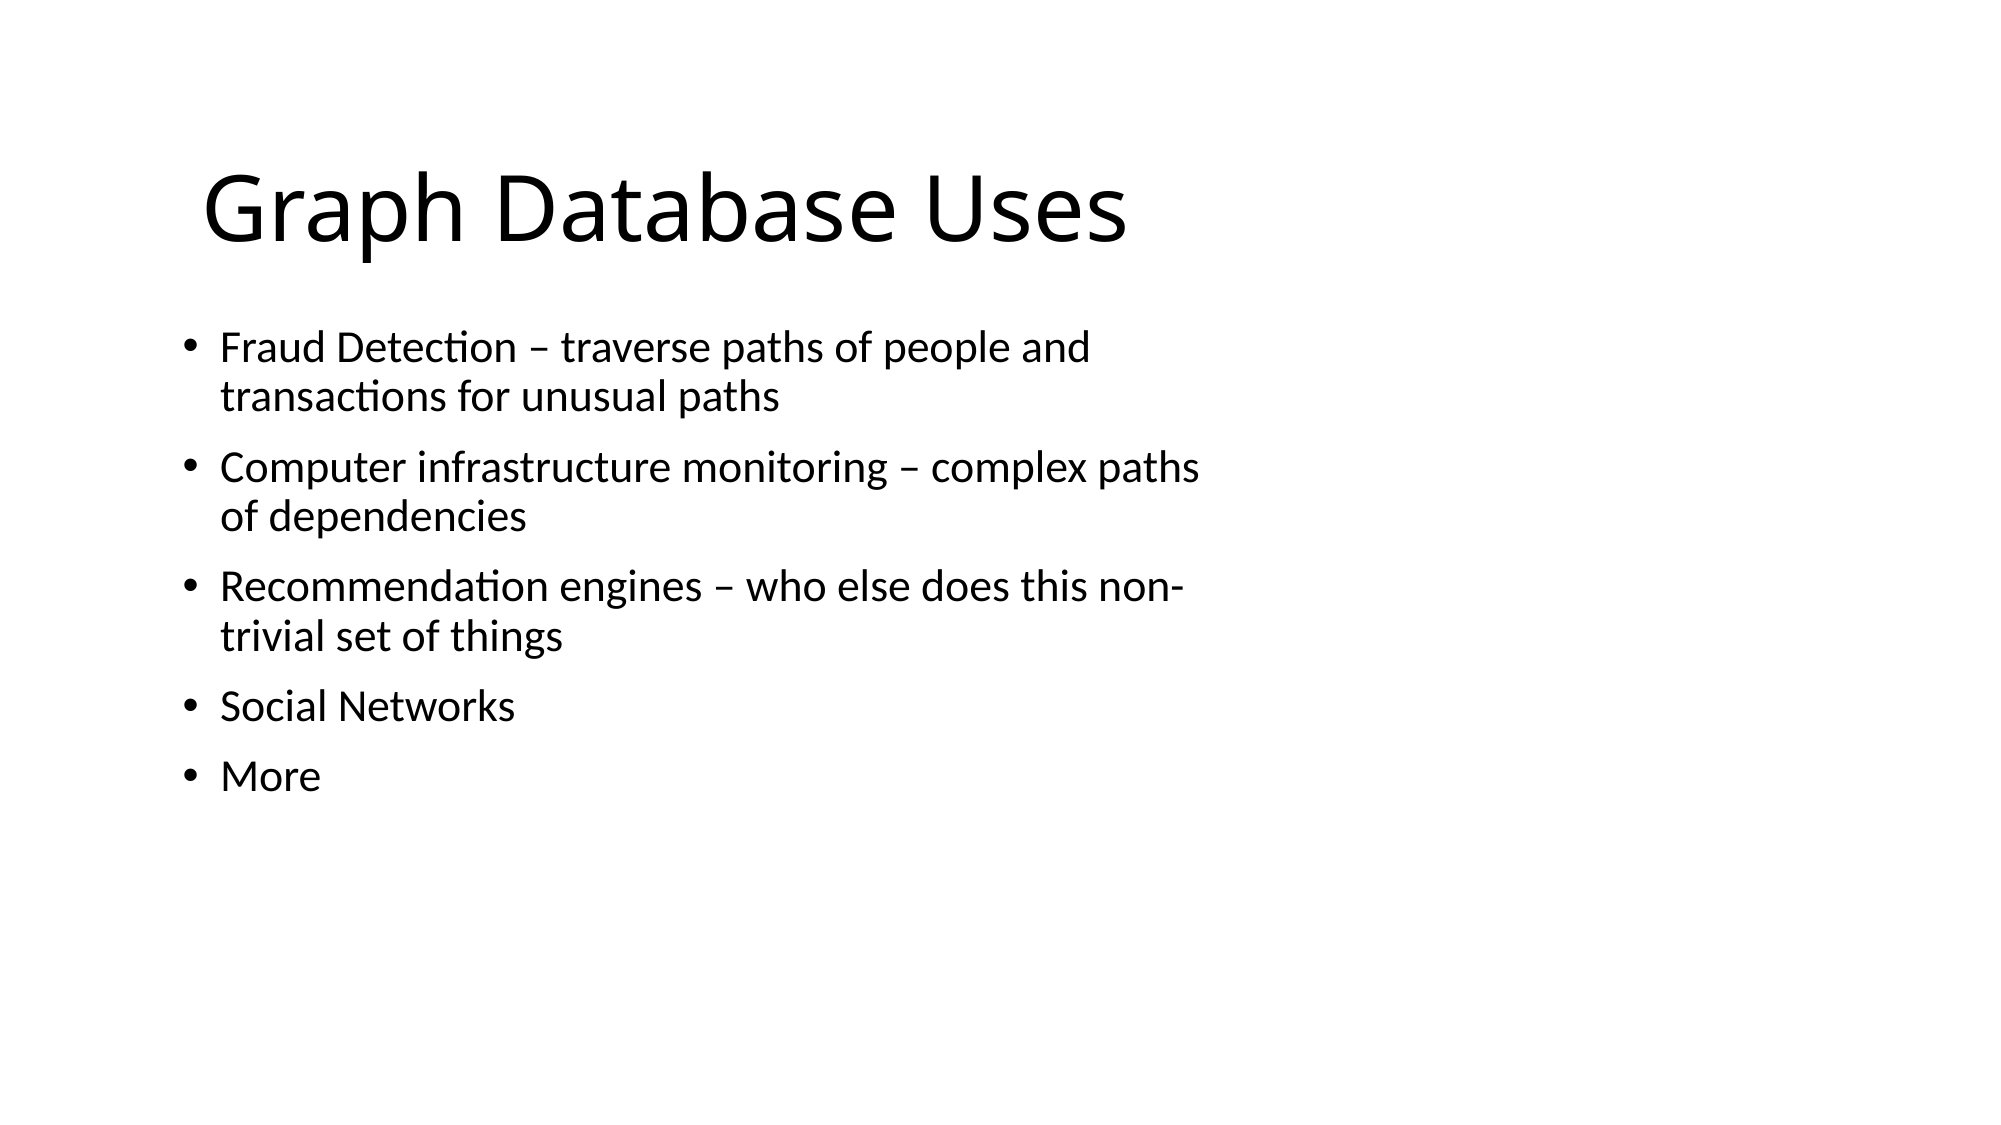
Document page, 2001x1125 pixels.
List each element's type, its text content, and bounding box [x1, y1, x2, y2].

title Graph Database Uses [186, 102, 1413, 321]
list Fraud Detection – traverse paths of people and transactions for unusual paths Computer infrastructure monitoring – complex paths of dependencies Recommendation engines – who else does this non-trivial set of things Social Networks More [167, 279, 1229, 846]
